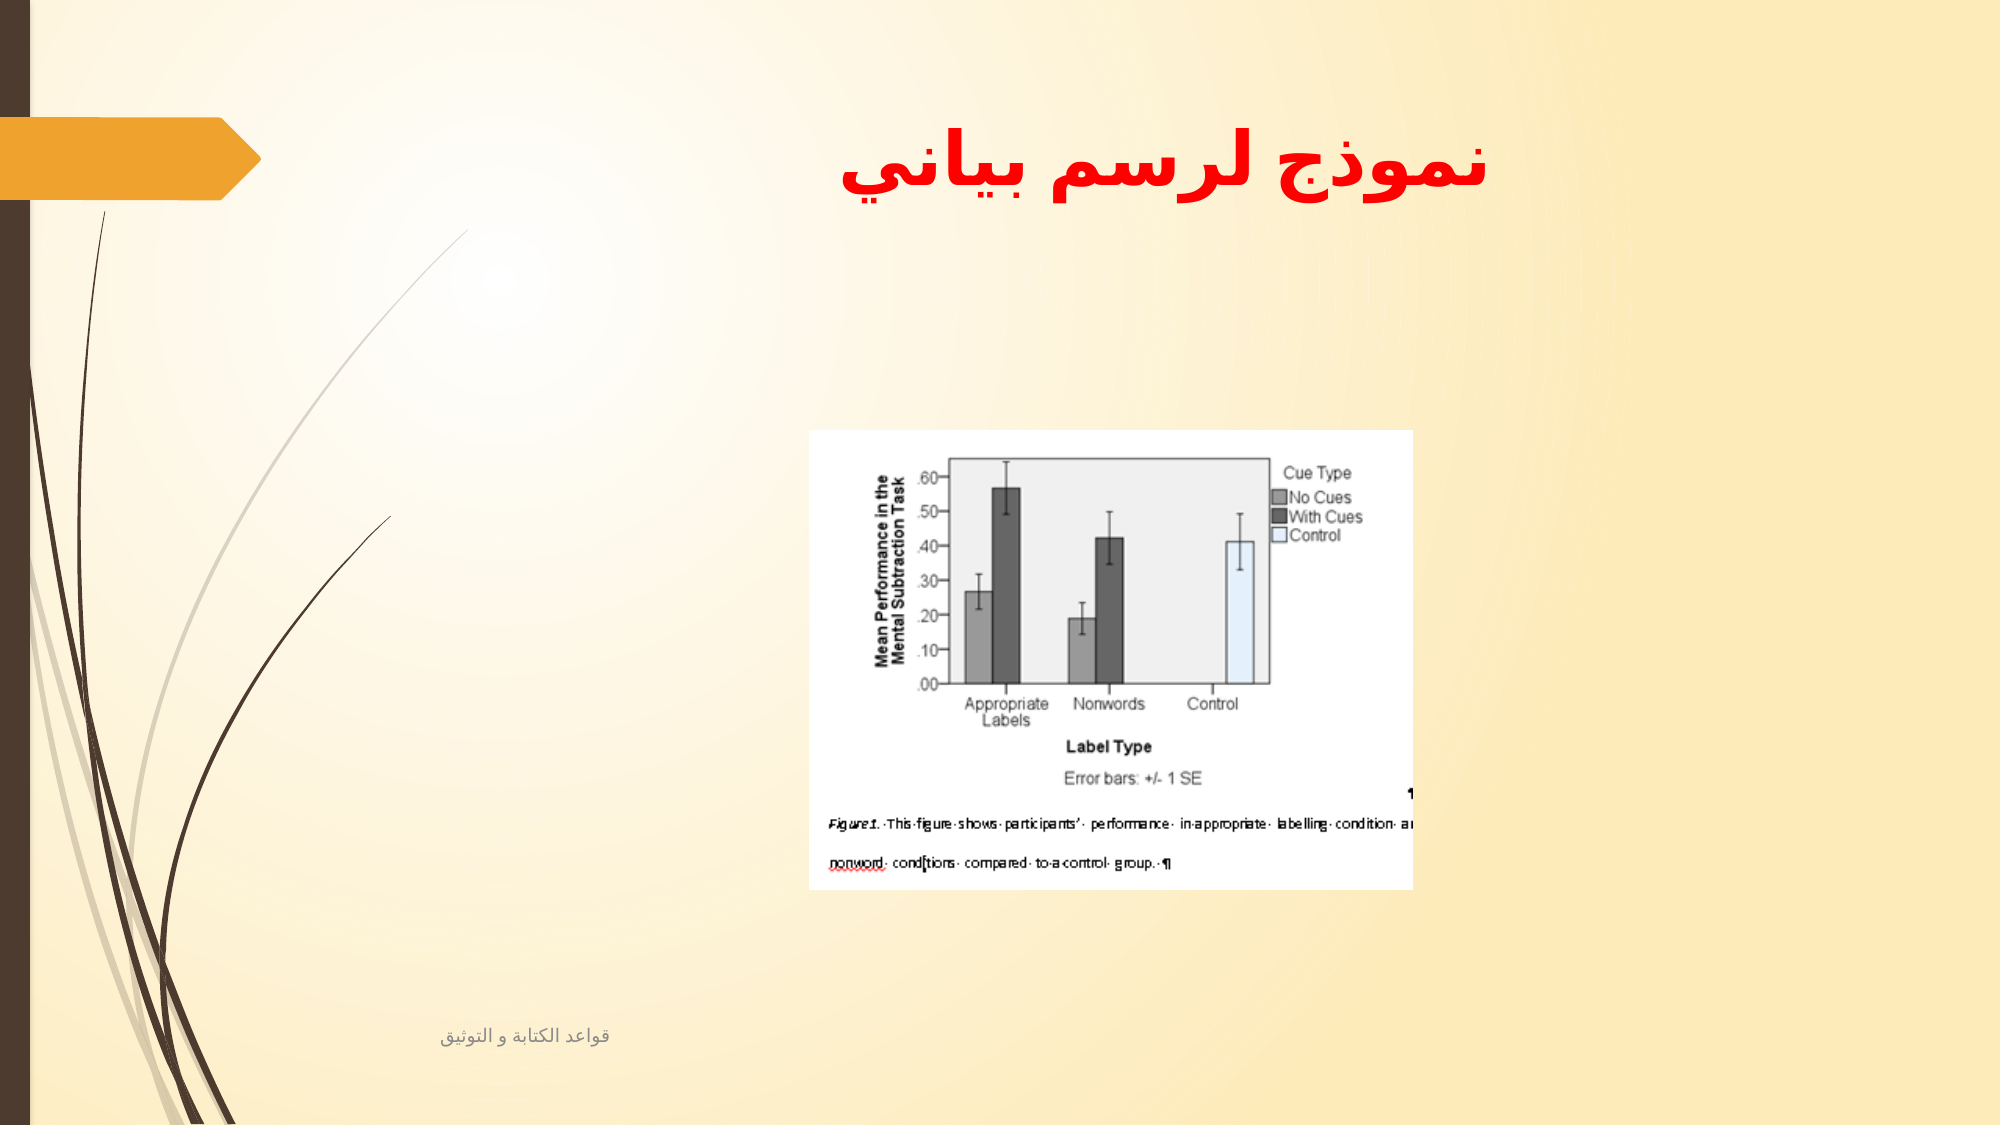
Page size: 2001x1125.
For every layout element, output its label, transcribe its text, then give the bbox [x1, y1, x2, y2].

title نموذج لرسم بياني [425, 102, 1888, 313]
picture [809, 429, 1414, 890]
footer قواعد الكتابة و التوثيق [424, 1006, 1675, 1067]
